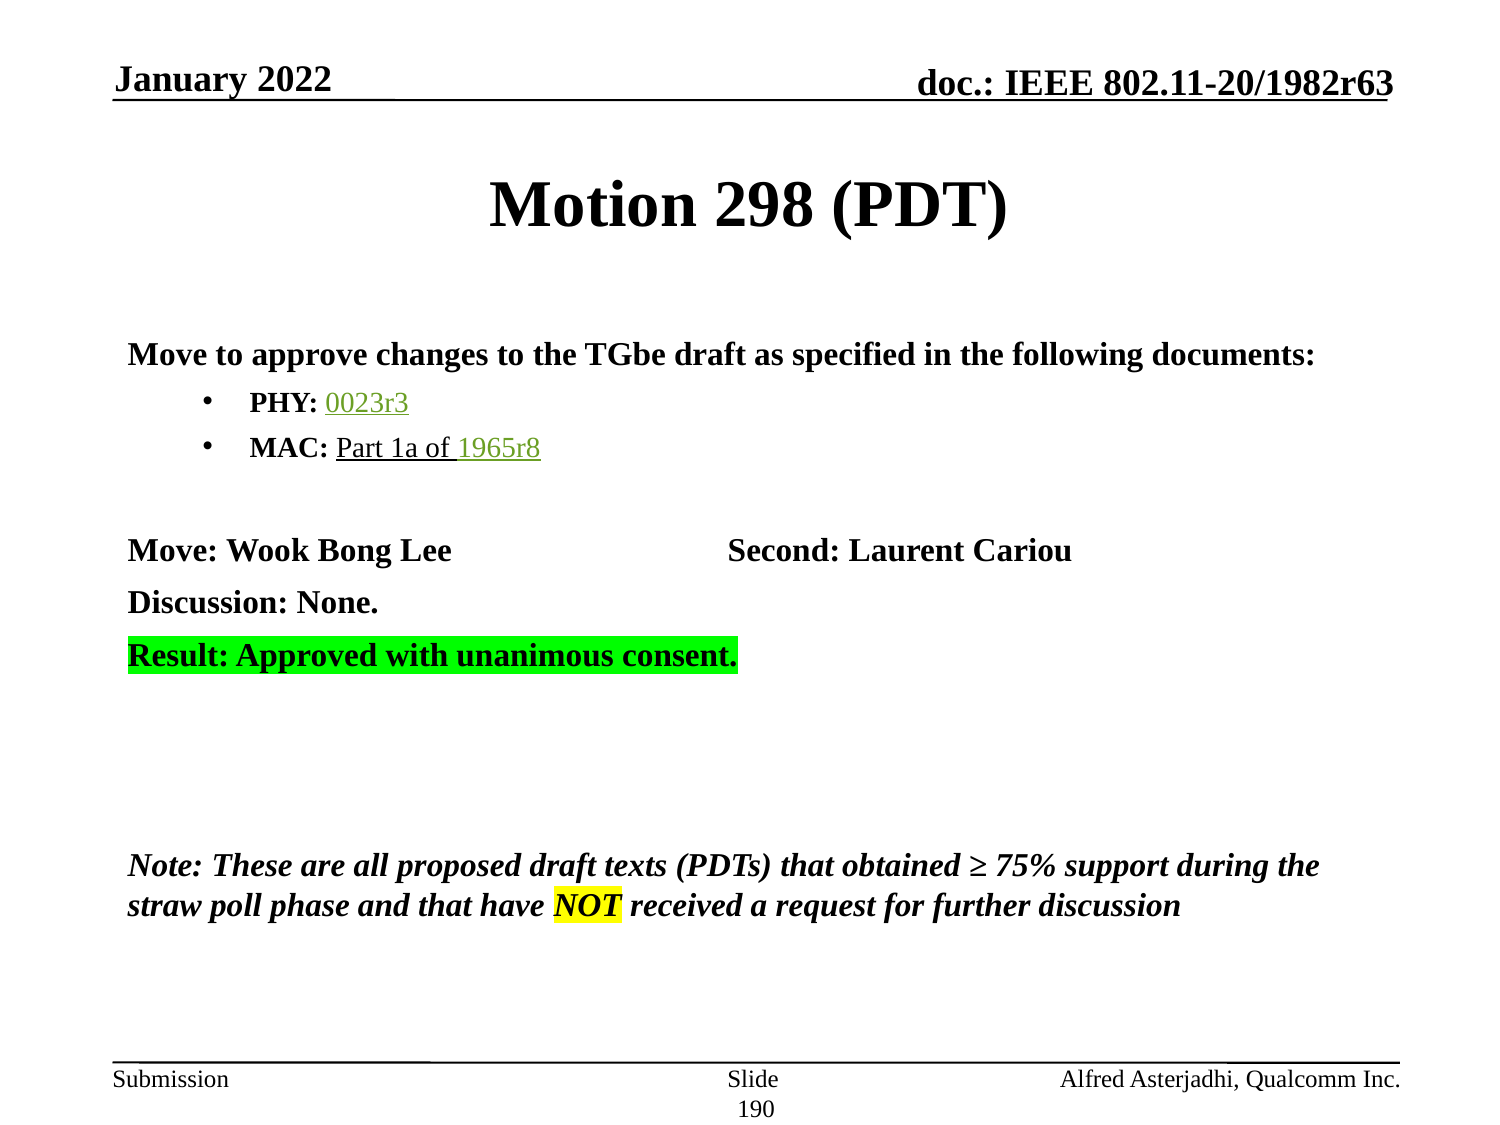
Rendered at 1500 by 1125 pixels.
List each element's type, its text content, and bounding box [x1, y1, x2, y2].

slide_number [114, 54, 423, 100]
list Move to approve changes to the TGbe draft as specified in the following documents: PHY: 0023r3 MAC: Part 1a of 1965r8 Move: Wook Bong Lee Second: Laurent Cariou Discussion: None. Result: Approved with unanimous consent. Note: These are all proposed draft texts (PDTs) that obtained ≥ 75% support during the straw poll phase and that have NOT received a request for further discussion [112, 324, 1388, 1063]
slide_number Slide 190 [712, 1061, 800, 1123]
footer Alfred Asterjadhi, Qualcomm Inc. [878, 1061, 1402, 1093]
title Motion 298 (PDT) [112, 112, 1388, 288]
